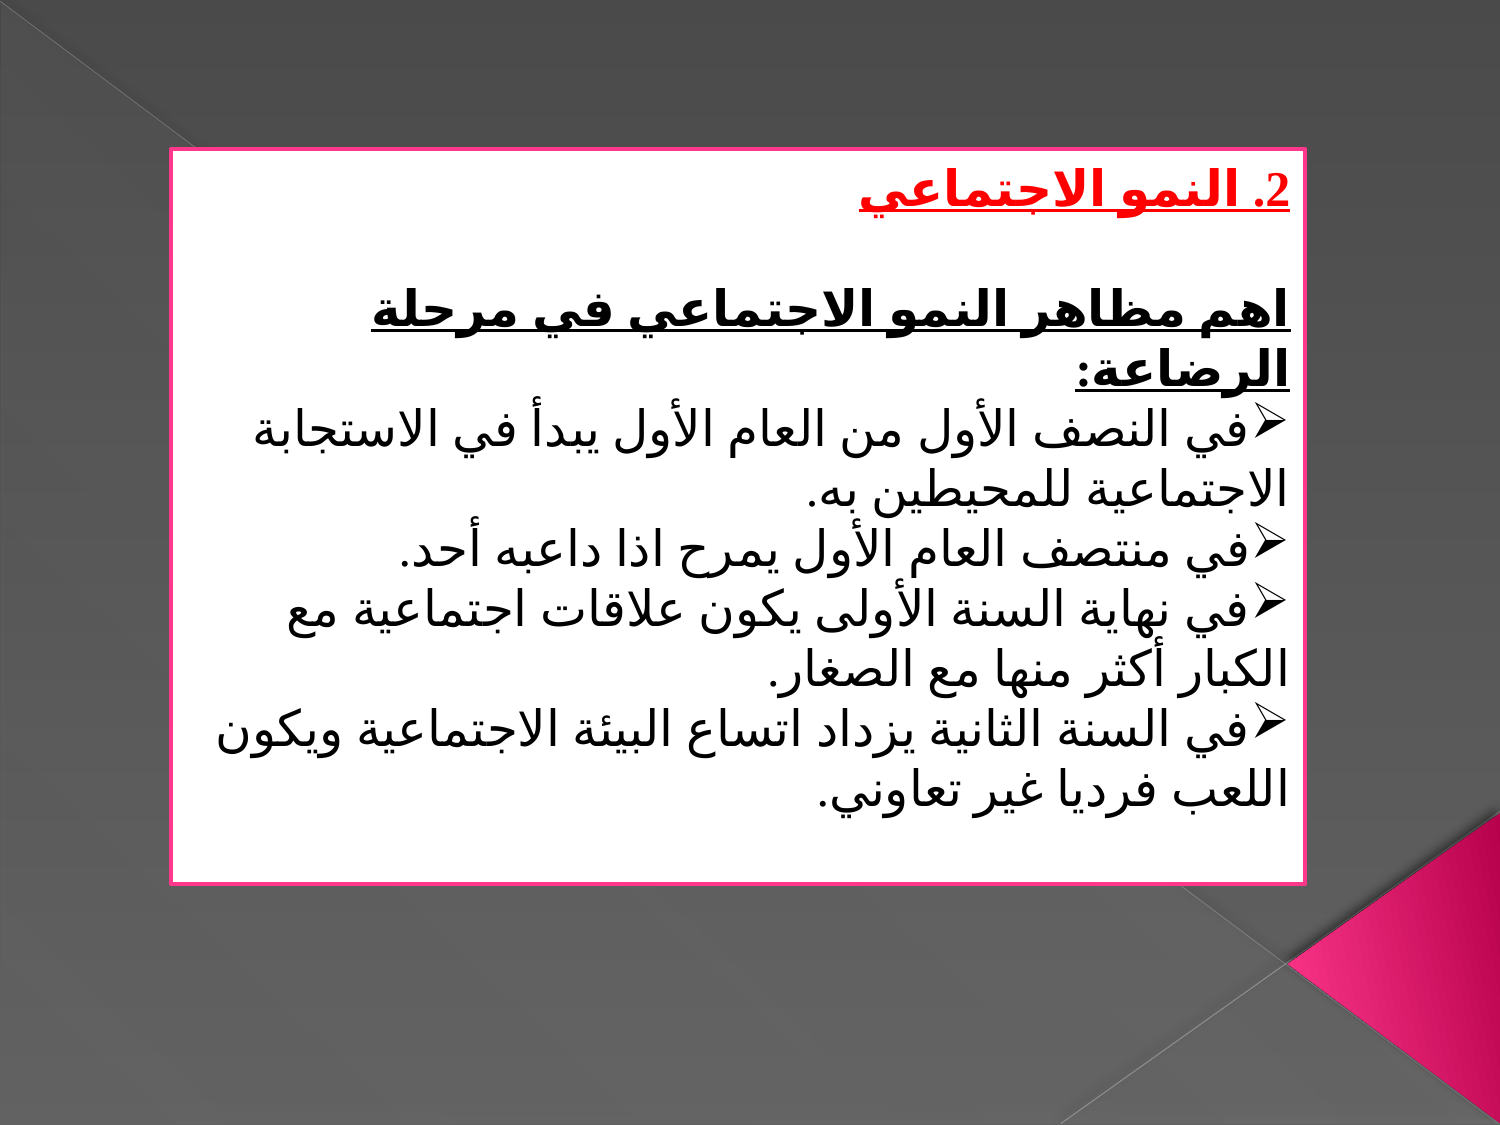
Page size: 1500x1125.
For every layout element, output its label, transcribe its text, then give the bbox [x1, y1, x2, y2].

text_box 2. النمو الاجتماعي اهم مظاهر النمو الاجتماعي في مرحلة الرضاعة: في النصف الأول من العام الأول يبدأ في الاستجابة الاجتماعية للمحيطين به. في منتصف العام الأول يمرح اذا داعبه أحد. في نهاية السنة الأولى يكون علاقات اجتماعية مع الكبار أكثر منها مع الصغار. في السنة الثانية يزداد اتساع البيئة الاجتماعية ويكون اللعب فرديا غير تعاوني. [169, 147, 1307, 886]
